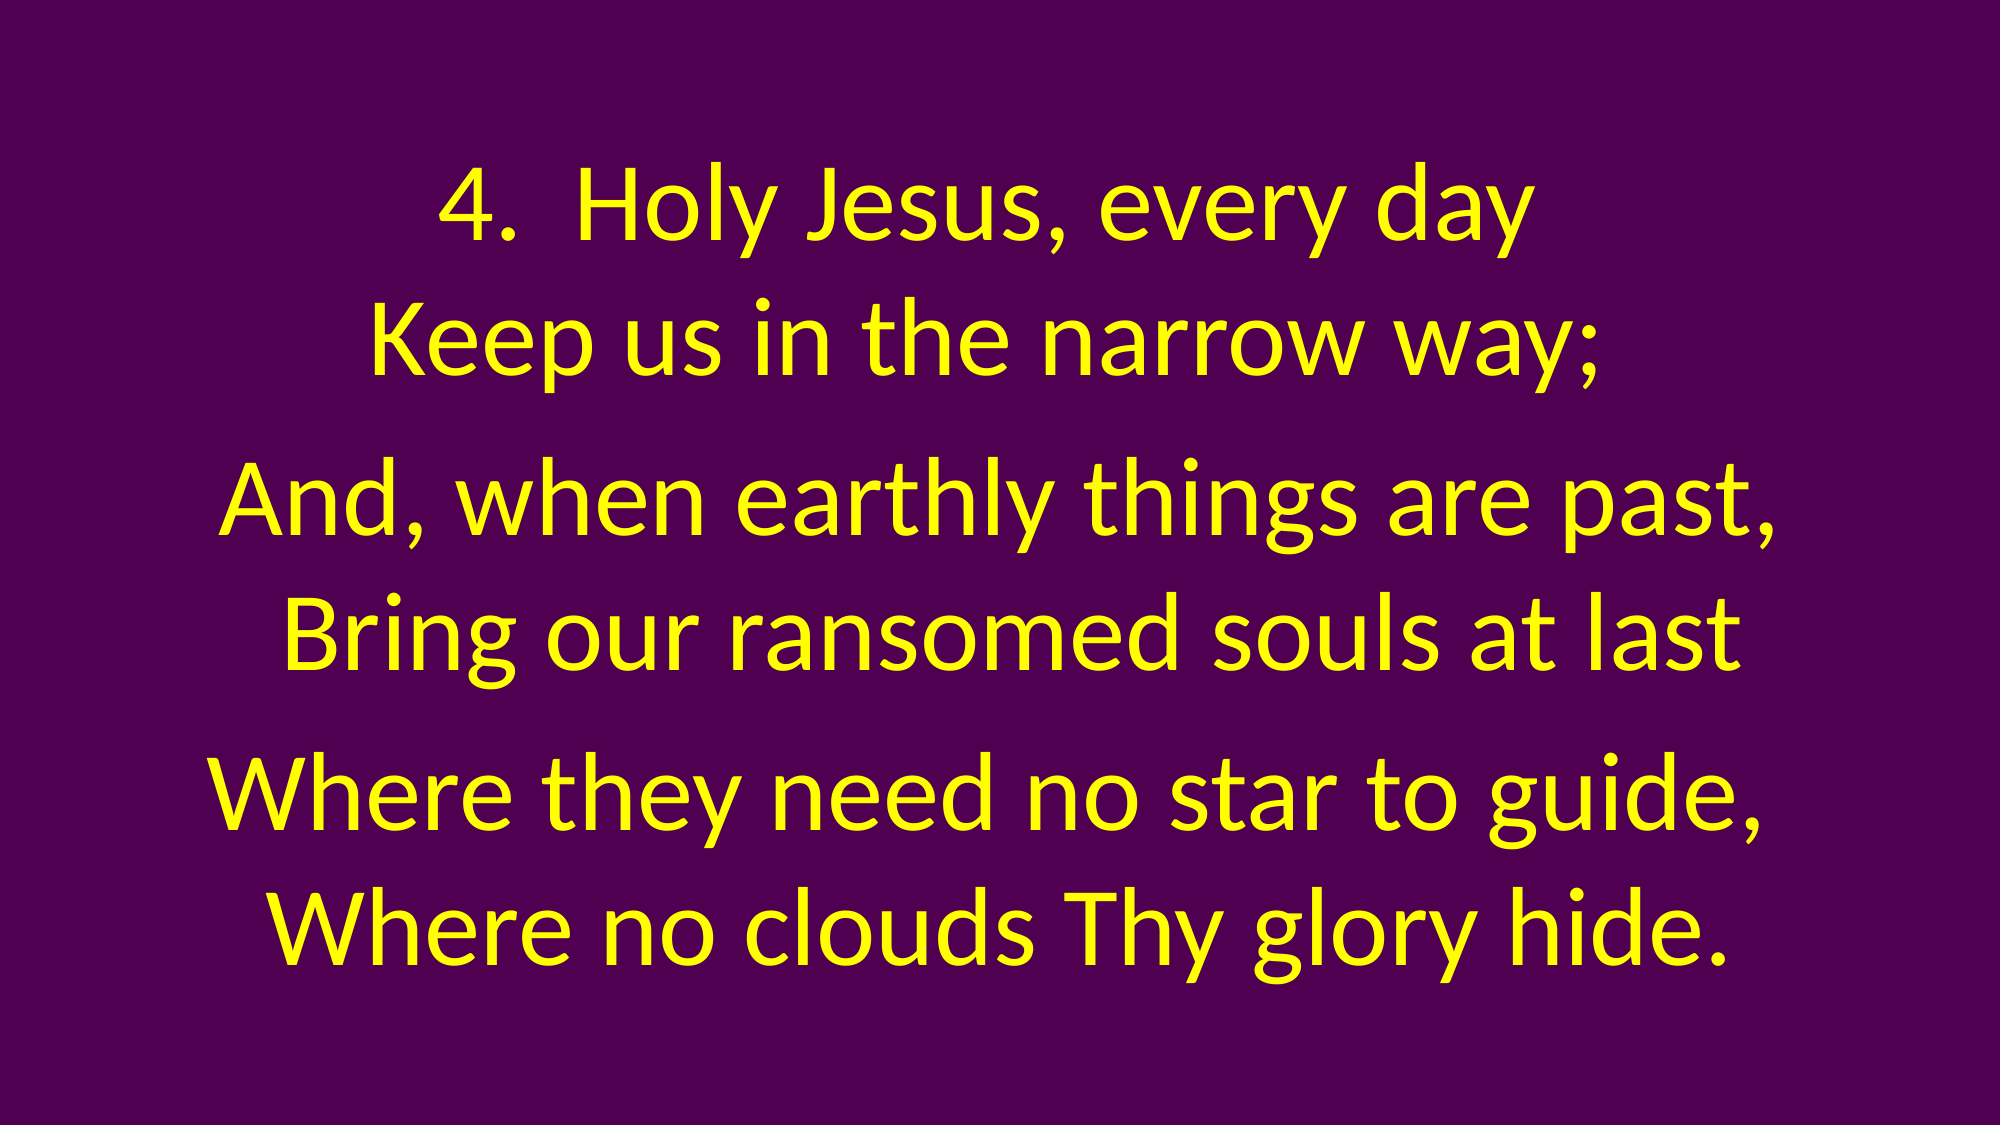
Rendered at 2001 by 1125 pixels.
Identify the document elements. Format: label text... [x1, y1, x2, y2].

text_box 4. Holy Jesus, every day Keep us in the narrow way; And, when earthly things are past, Bring our ransomed souls at last Where they need no star to guide, Where no clouds Thy glory hide. [0, 120, 2000, 996]
